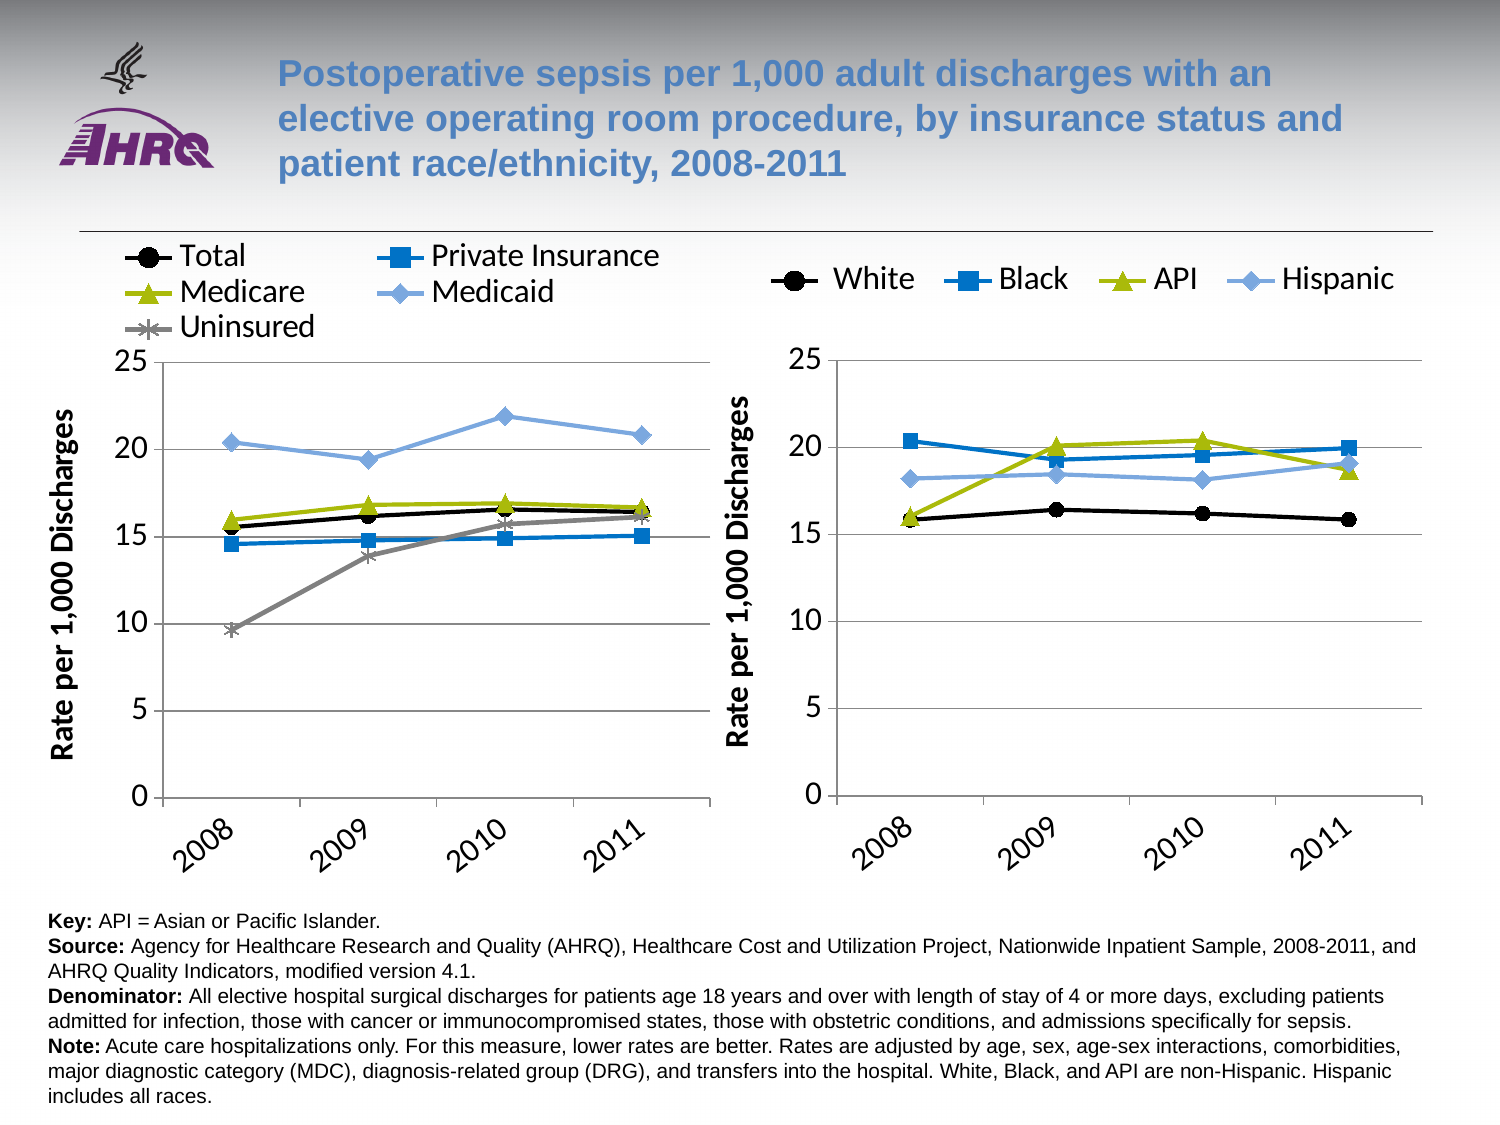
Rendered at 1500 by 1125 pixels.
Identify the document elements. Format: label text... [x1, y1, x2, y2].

title Postoperative sepsis per 1,000 adult discharges with an elective operating room procedure, by insurance status and patient race/ethnicity, 2008-2011 [262, 45, 1425, 188]
picture [0, 0, 1500, 1125]
chart [37, 224, 1438, 913]
text_box Key: API = Asian or Pacific Islander. Source: Agency for Healthcare Research and Quality (AHRQ), Healthcare Cost and Utilization Project, Nationwide Inpatient Sample, 2008-2011, and AHRQ Quality Indicators, modified version 4.1. Denominator: All elective hospital surgical discharges for patients age 18 years and over with length of stay of 4 or more days, excluding patients admitted for infection, those with cancer or immunocompromised states, those with obstetric conditions, and admissions specifically for sepsis. Note: Acute care hospitalizations only. For this measure, lower rates are better. Rates are adjusted by age, sex, age-sex interactions, comorbidities, major diagnostic category (MDC), diagnosis-related group (DRG), and transfers into the hospital. White, Black, and API are non-Hispanic. Hispanic includes all races. [33, 908, 1434, 1125]
